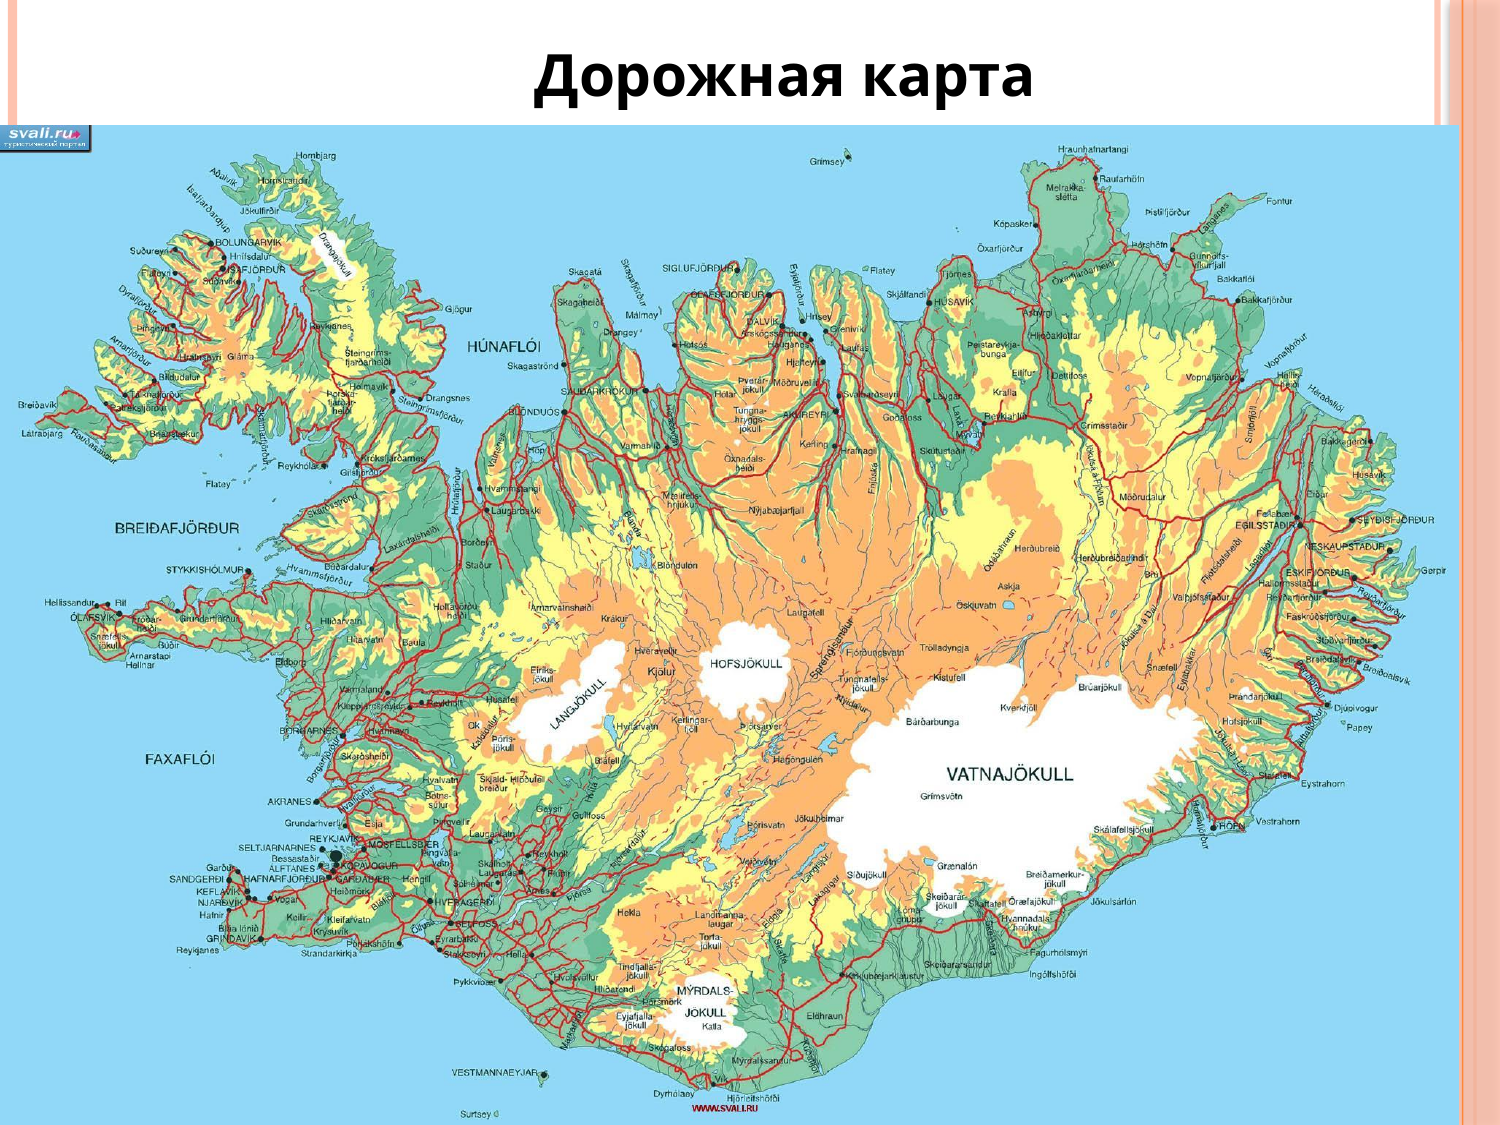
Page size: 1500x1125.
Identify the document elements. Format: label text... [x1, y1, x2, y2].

picture [0, 124, 1460, 1125]
text_box Дорожная карта [218, 30, 1353, 116]
